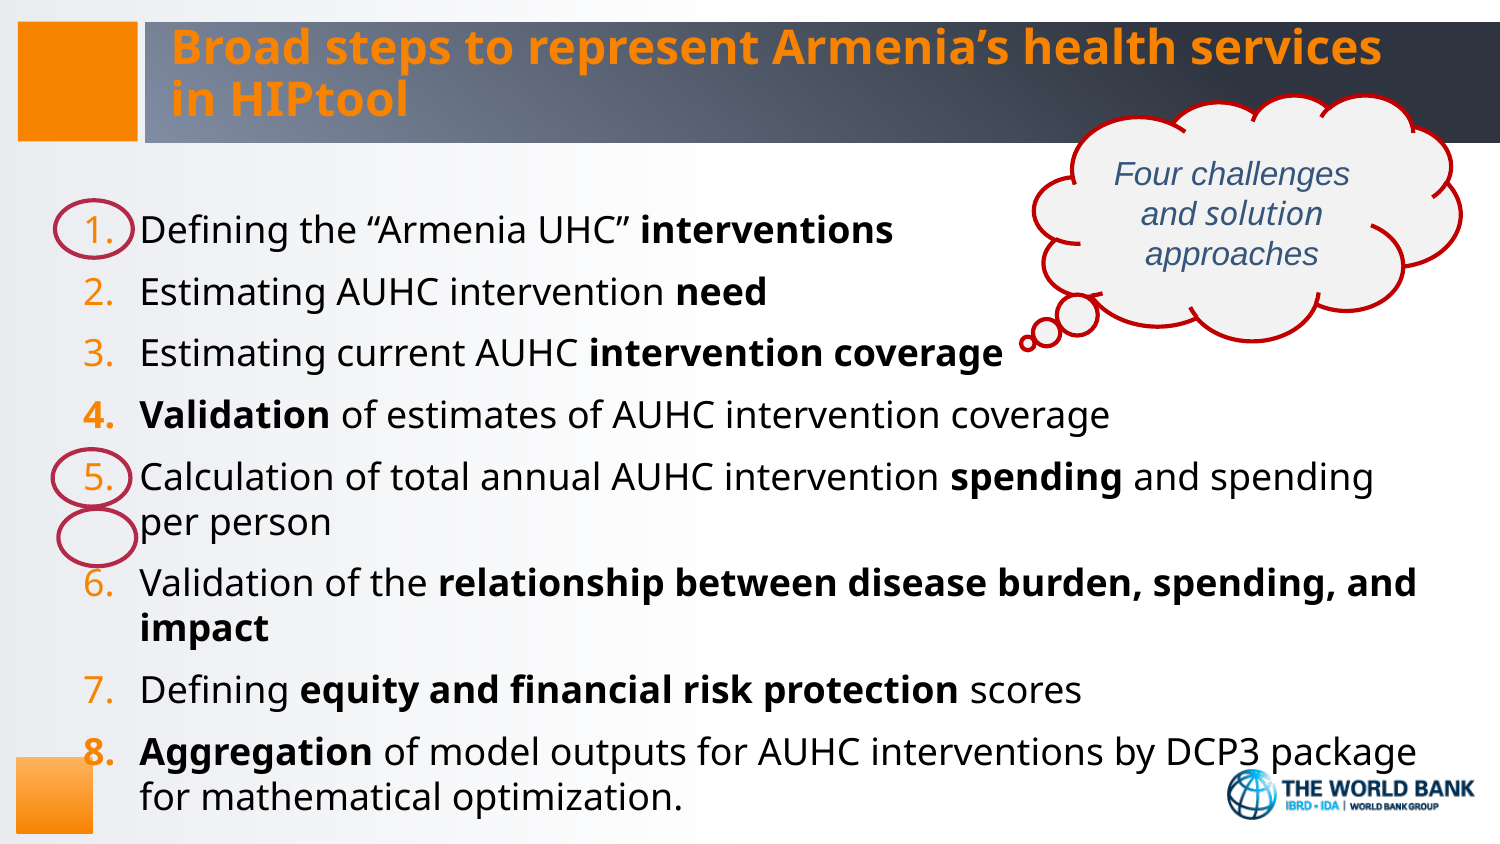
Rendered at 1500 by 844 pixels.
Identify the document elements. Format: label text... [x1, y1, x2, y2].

title Broad steps to represent Armenia’s health services in HIPtool [170, 22, 1493, 127]
text_box [56, 506, 139, 569]
text_box Defining the “Armenia UHC” interventions Estimating AUHC intervention need Estimating current AUHC intervention coverage Validation of estimates of AUHC intervention coverage Calculation of total annual AUHC intervention spending and spending per person Validation of the relationship between disease burden, spending, and impact Defining equity and financial risk protection scores Aggregation of model outputs for AUHC interventions by DCP3 package for mathematical optimization. [68, 198, 1450, 826]
text_box Four challenges and solution approaches [1018, 93, 1463, 353]
text_box [50, 447, 133, 508]
picture [1450, 769, 1475, 820]
text_box [52, 198, 135, 260]
